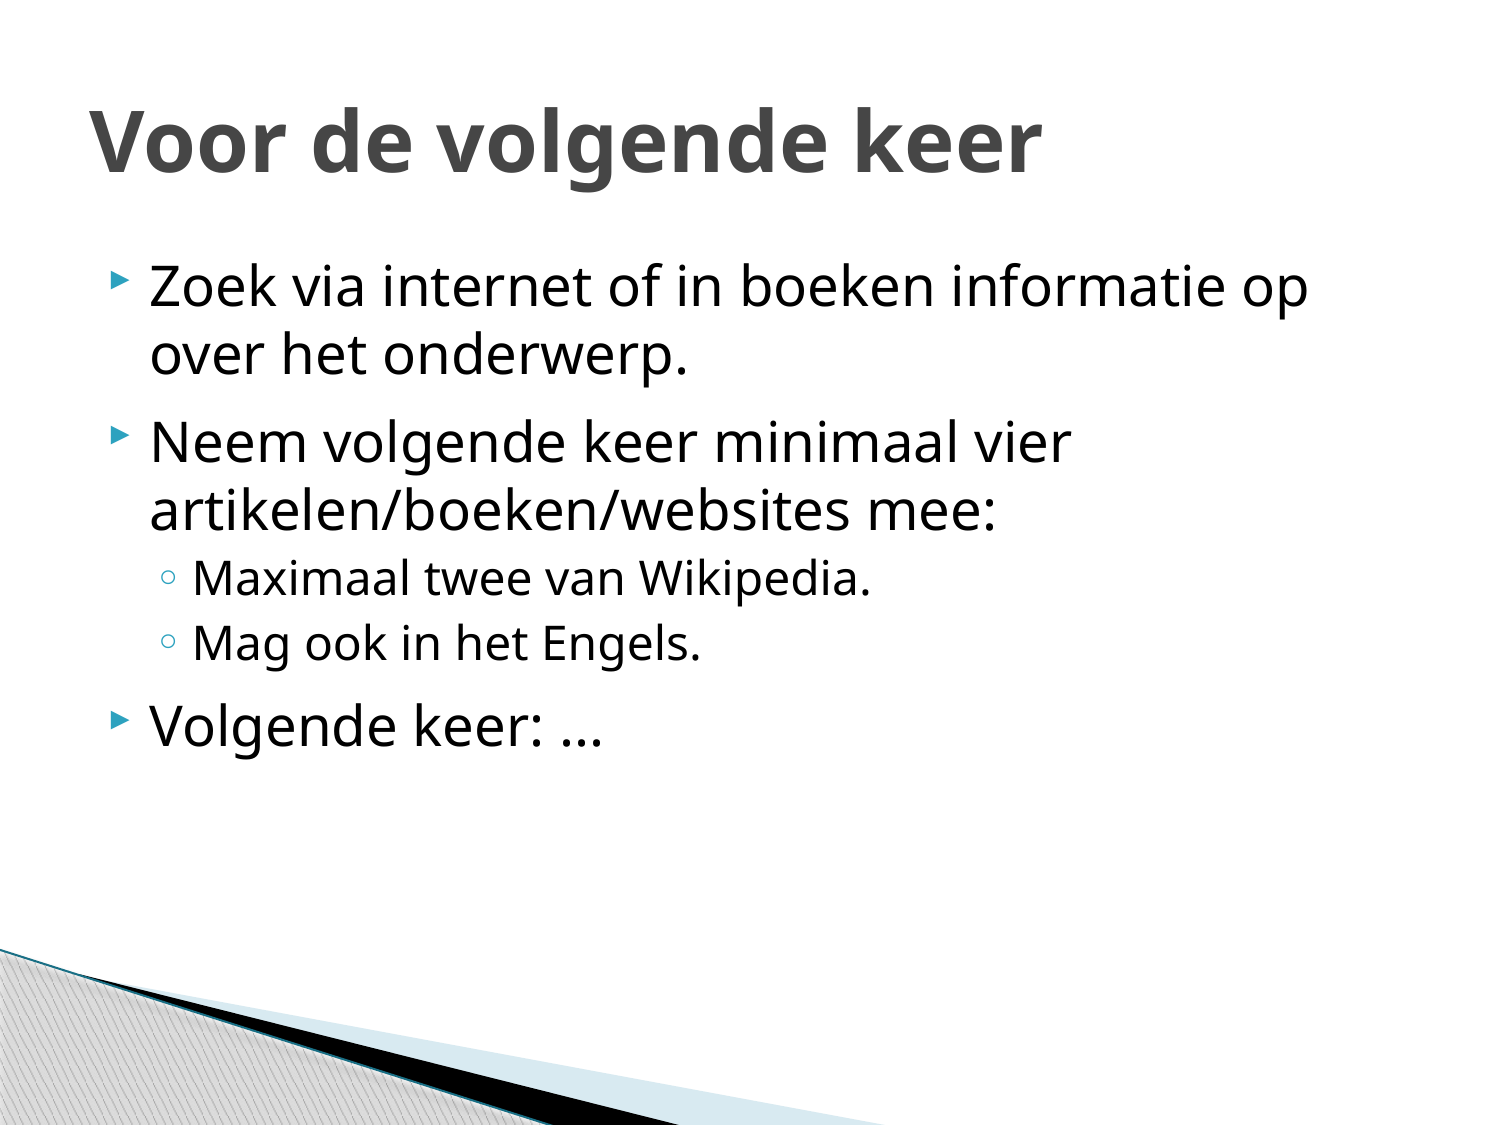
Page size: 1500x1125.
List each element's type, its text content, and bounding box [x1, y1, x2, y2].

title Voor de volgende keer [75, 45, 1425, 233]
list Zoek via internet of in boeken informatie op over het onderwerp. Neem volgende keer minimaal vier artikelen/boeken/websites mee: Maximaal twee van Wikipedia. Mag ook in het Engels. Volgende keer: ... [75, 243, 1425, 986]
